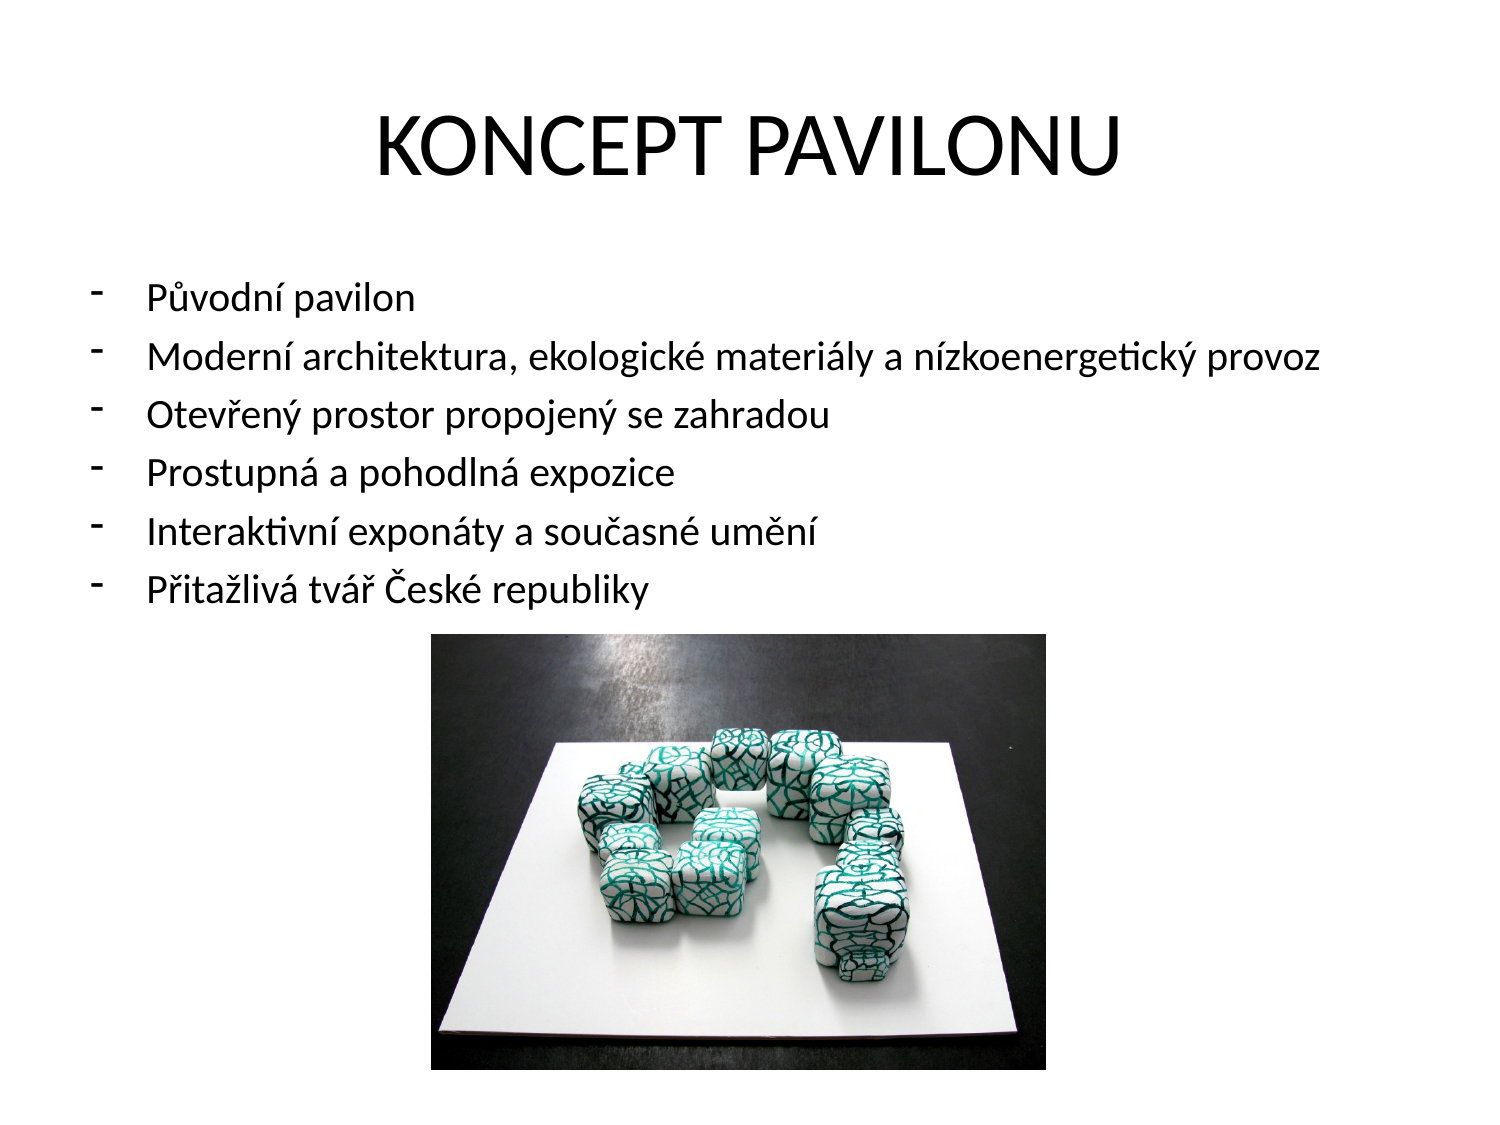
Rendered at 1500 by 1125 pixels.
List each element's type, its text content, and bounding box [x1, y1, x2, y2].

list Původní pavilon Moderní architektura, ekologické materiály a nízkoenergetický provoz Otevřený prostor propojený se zahradou Prostupná a pohodlná expozice Interaktivní exponáty a současné umění Přitažlivá tvář České republiky [75, 262, 1425, 1005]
title KONCEPT PAVILONU [75, 45, 1425, 233]
picture [430, 634, 1046, 1070]
